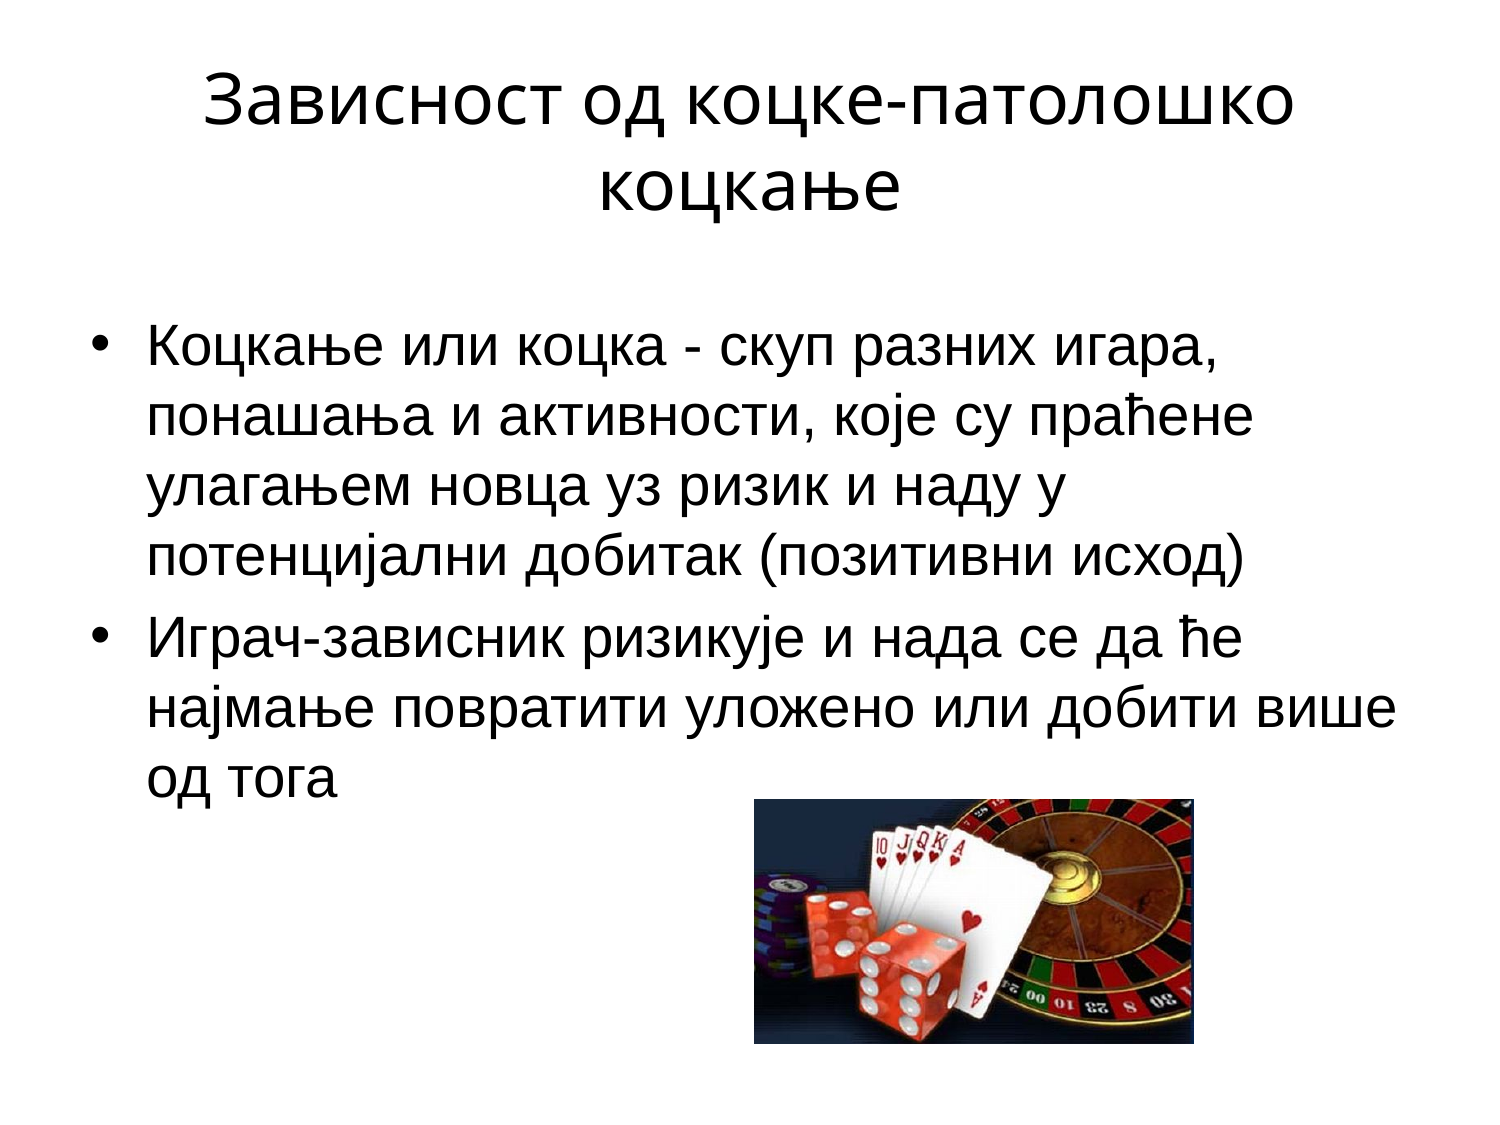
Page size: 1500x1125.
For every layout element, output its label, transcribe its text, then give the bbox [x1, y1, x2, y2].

list Коцкање или коцка - скуп разних игара, понашања и активности, које су праћене улагањем новца уз ризик и наду у потенцијални добитак (позитивни исход) Играч-зависник ризикује и нада се да ће најмање повратити уложено или добити више од тога [74, 299, 1426, 926]
picture [754, 799, 1194, 1044]
title Зависност од коцке-патолошко коцкање [74, 44, 1426, 233]
